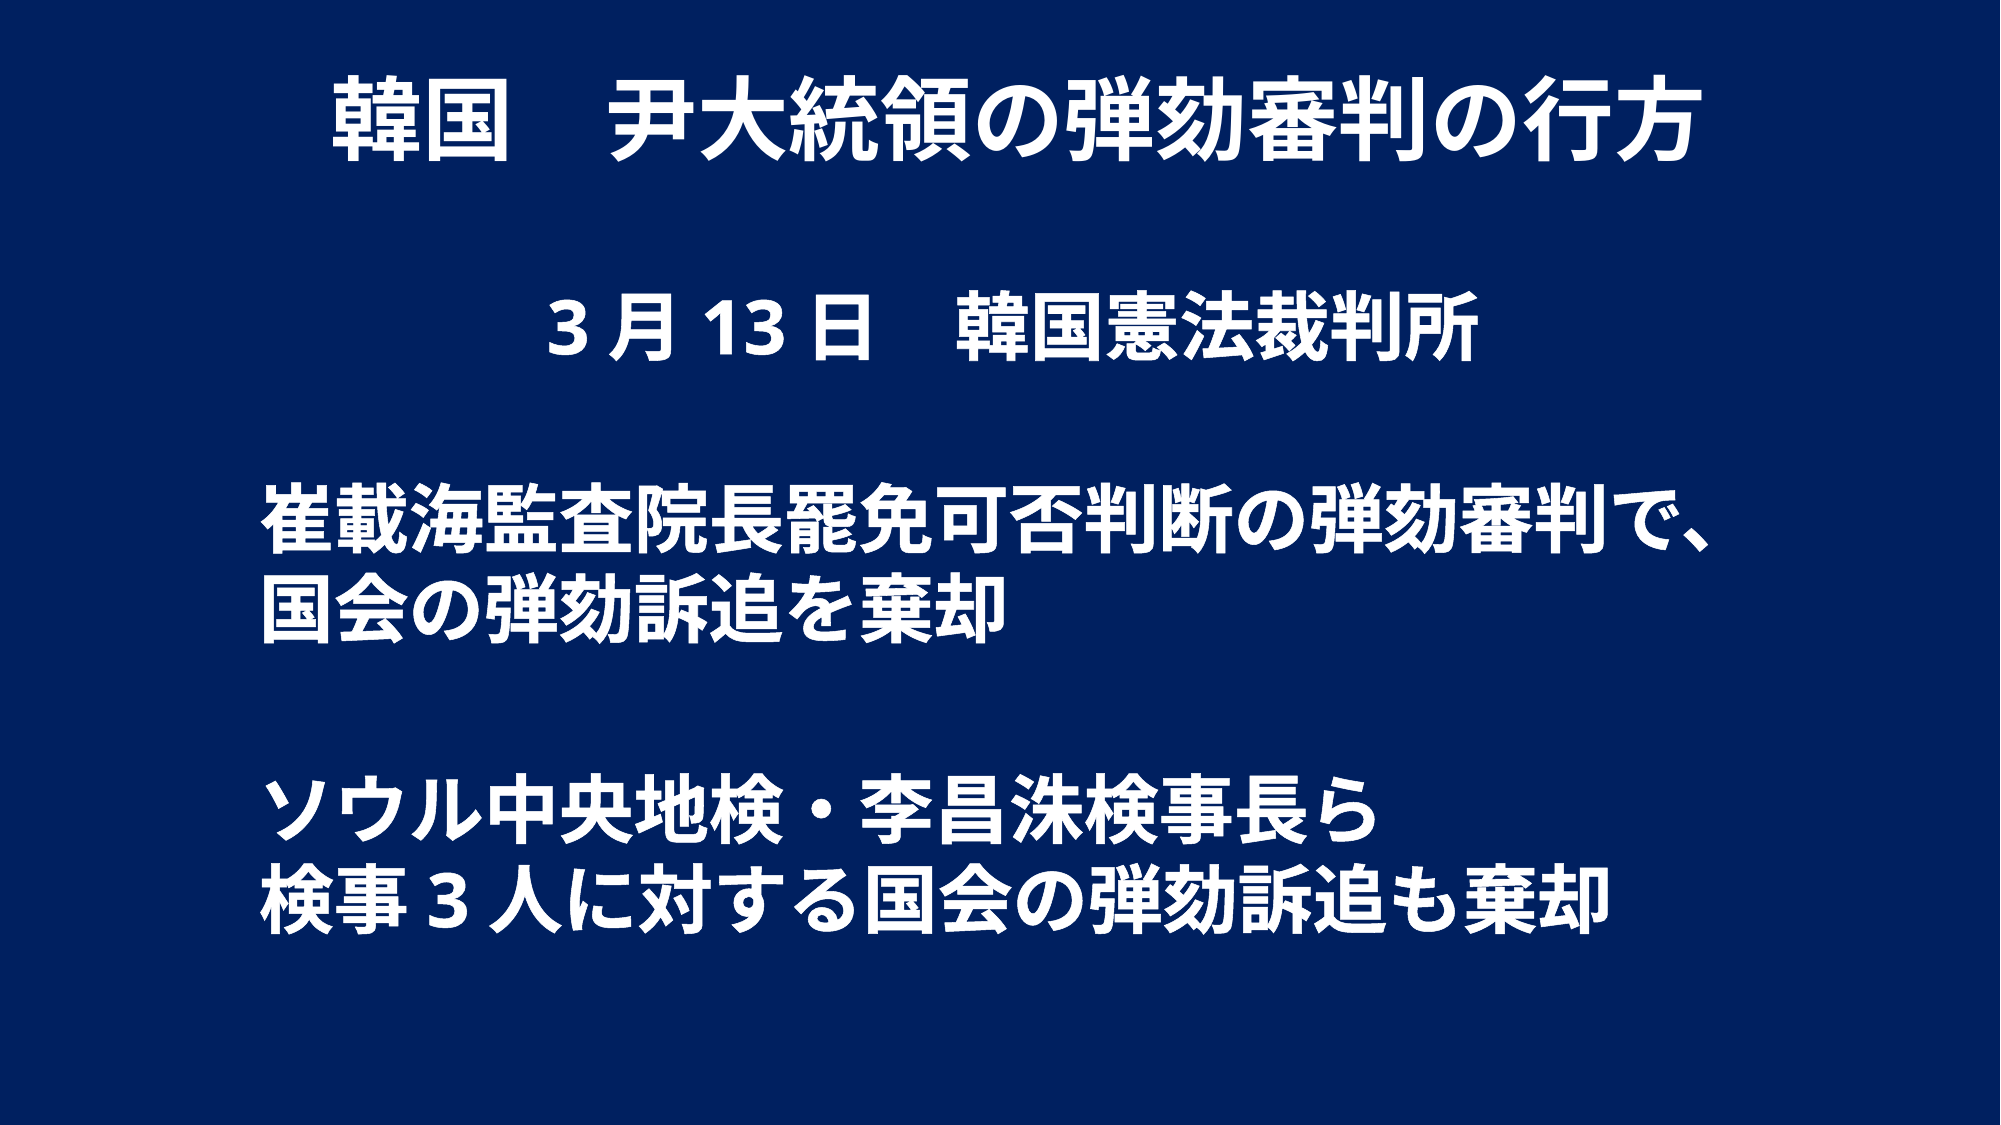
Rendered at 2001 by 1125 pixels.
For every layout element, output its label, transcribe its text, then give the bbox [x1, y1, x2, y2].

text_box ソウル中央地検・李昌洙検事長ら 検事3人に対する国会の弾劾訴追も棄却 [244, 754, 1685, 950]
text_box 3月13日 韓国憲法裁判所 [532, 271, 1533, 377]
text_box 崔載海監査院長罷免可否判断の弾劾審判で、国会の弾劾訴追を棄却 [244, 463, 1756, 659]
text_box 韓国 尹大統領の弾劾審判の行方 [315, 54, 1749, 180]
